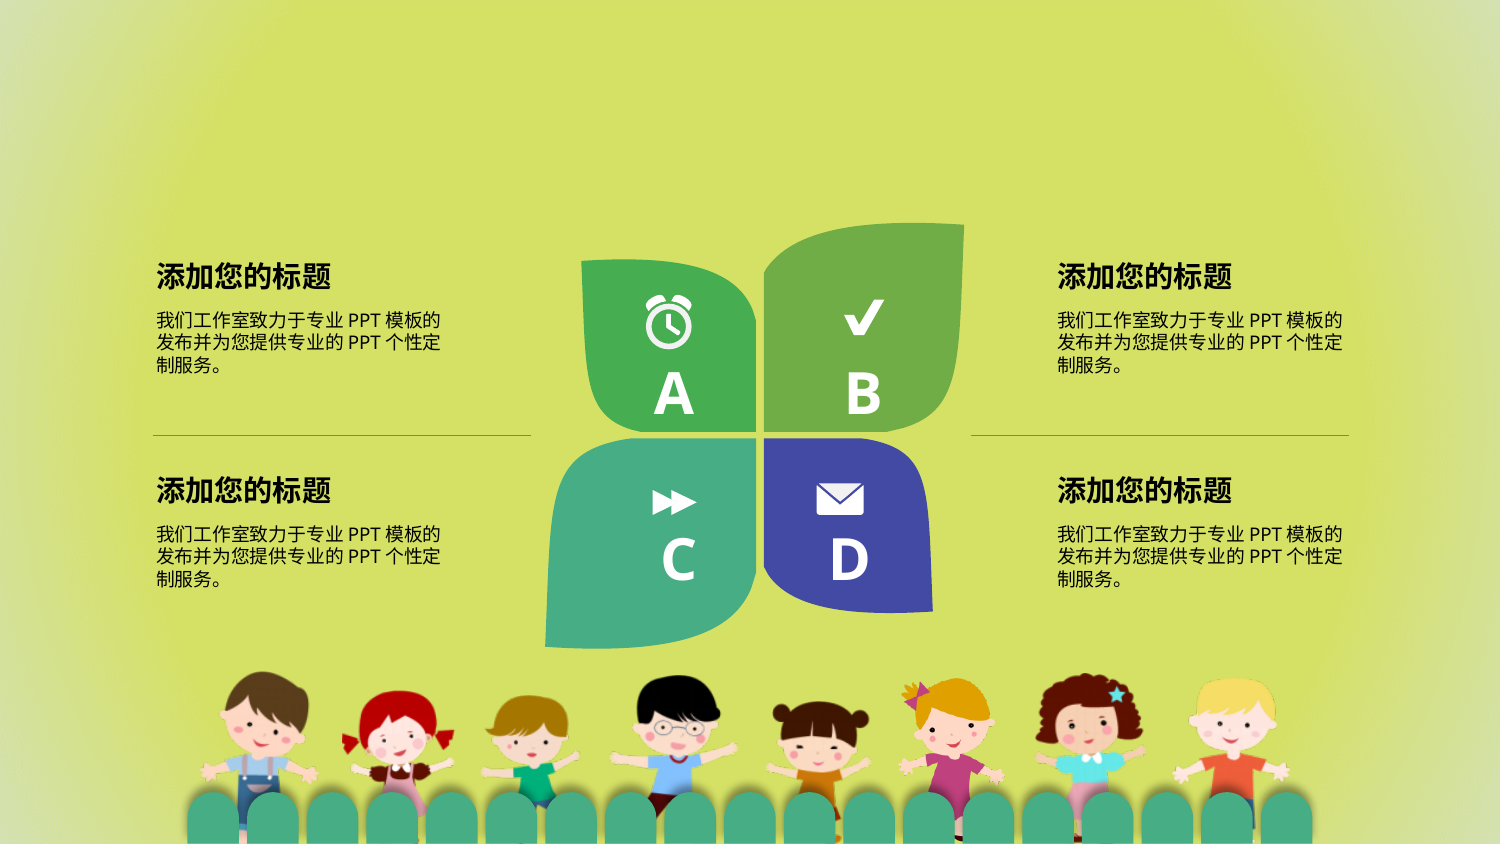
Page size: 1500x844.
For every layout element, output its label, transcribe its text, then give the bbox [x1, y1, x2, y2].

picture [0, 0, 1500, 844]
text_box [544, 437, 758, 650]
text_box C [645, 514, 716, 600]
text_box A [639, 348, 711, 434]
text_box [762, 221, 966, 433]
text_box B [828, 348, 900, 434]
text_box [652, 490, 679, 514]
text_box [580, 258, 757, 433]
text_box 添加您的标题 [1042, 464, 1301, 515]
text_box [671, 490, 697, 514]
text_box [816, 485, 864, 514]
text_box 我们工作室致力于专业PPT模板的发布并为您提供专业的PPT个性定制服务。 [1042, 514, 1374, 598]
text_box [671, 294, 692, 311]
text_box 我们工作室致力于专业PPT模板的发布并为您提供专业的PPT个性定制服务。 [141, 301, 473, 384]
text_box D [813, 514, 884, 600]
text_box 添加您的标题 [141, 464, 400, 515]
text_box [666, 313, 681, 336]
text_box 我们工作室致力于专业PPT模板的发布并为您提供专业的PPT个性定制服务。 [141, 514, 473, 598]
text_box [645, 294, 667, 312]
text_box 添加您的标题 [1042, 250, 1301, 301]
text_box 添加您的标题 [141, 250, 400, 301]
text_box [645, 303, 692, 348]
text_box [762, 437, 934, 615]
text_box [818, 483, 862, 502]
text_box 我们工作室致力于专业PPT模板的发布并为您提供专业的PPT个性定制服务。 [1042, 301, 1374, 384]
text_box [843, 299, 885, 336]
